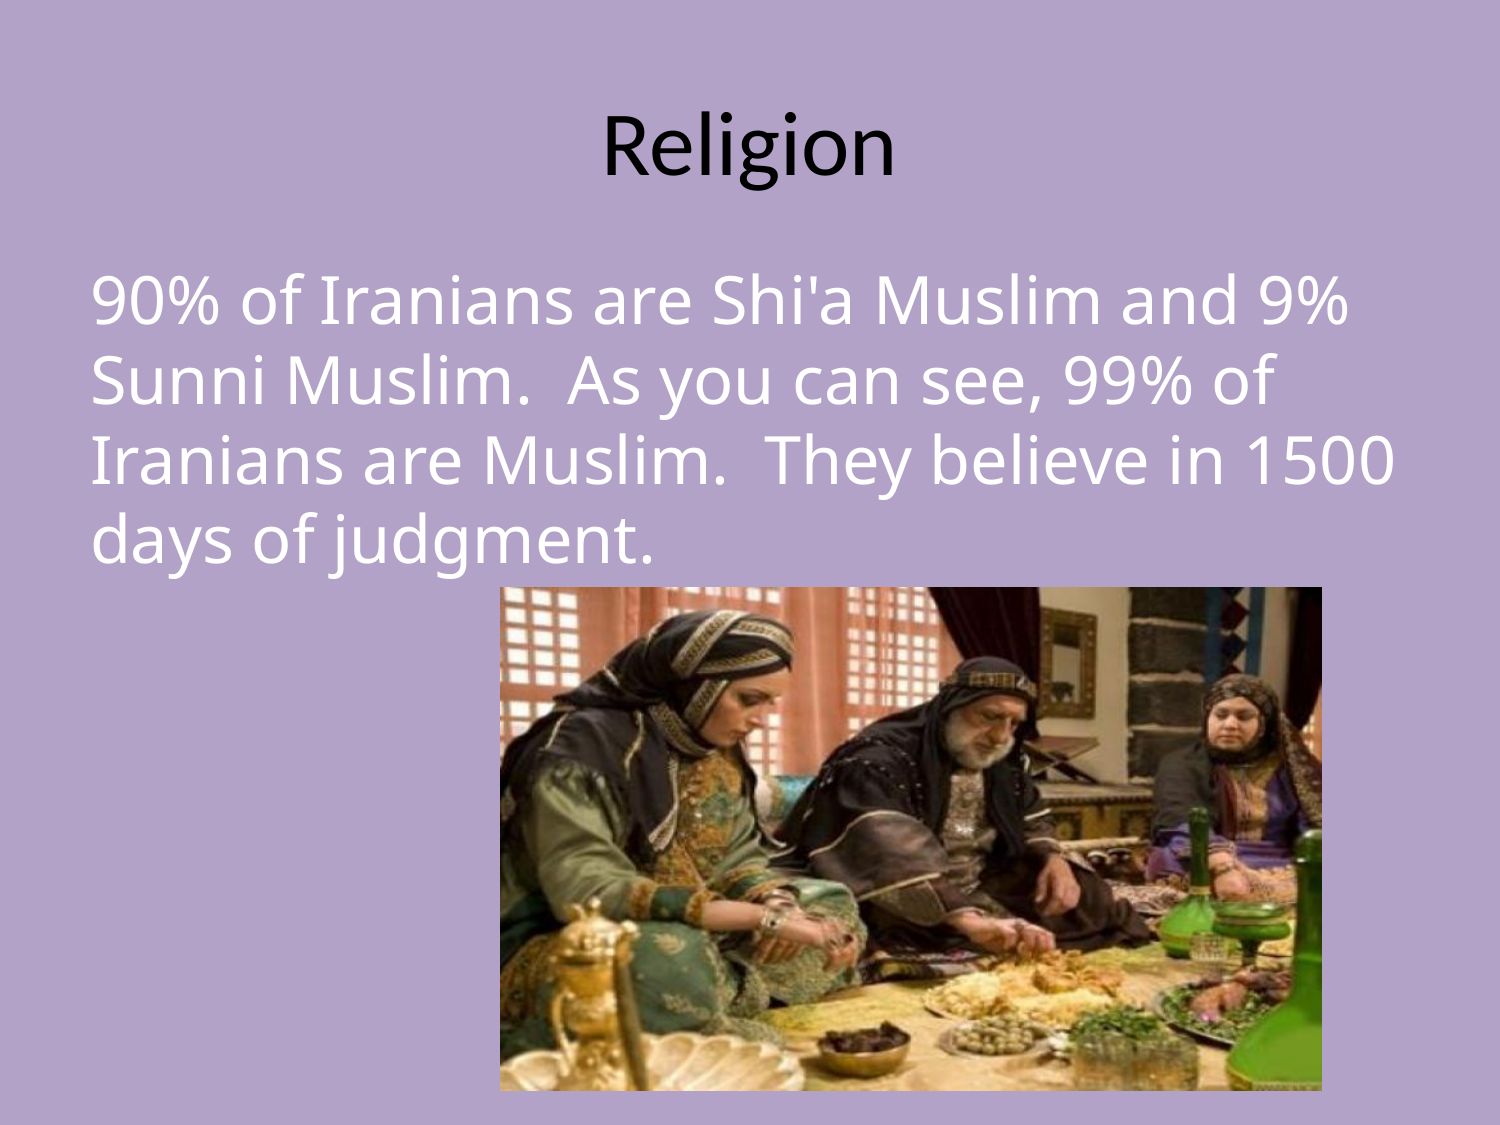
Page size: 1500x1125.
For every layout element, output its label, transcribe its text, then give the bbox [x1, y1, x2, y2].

picture [499, 587, 1322, 1091]
list 90% of Iranians are Shi'a Muslim and 9% Sunni Muslim. As you can see, 99% of Iranians are Muslim. They believe in 1500 days of judgment. [75, 249, 1425, 993]
title Religion [75, 45, 1425, 233]
